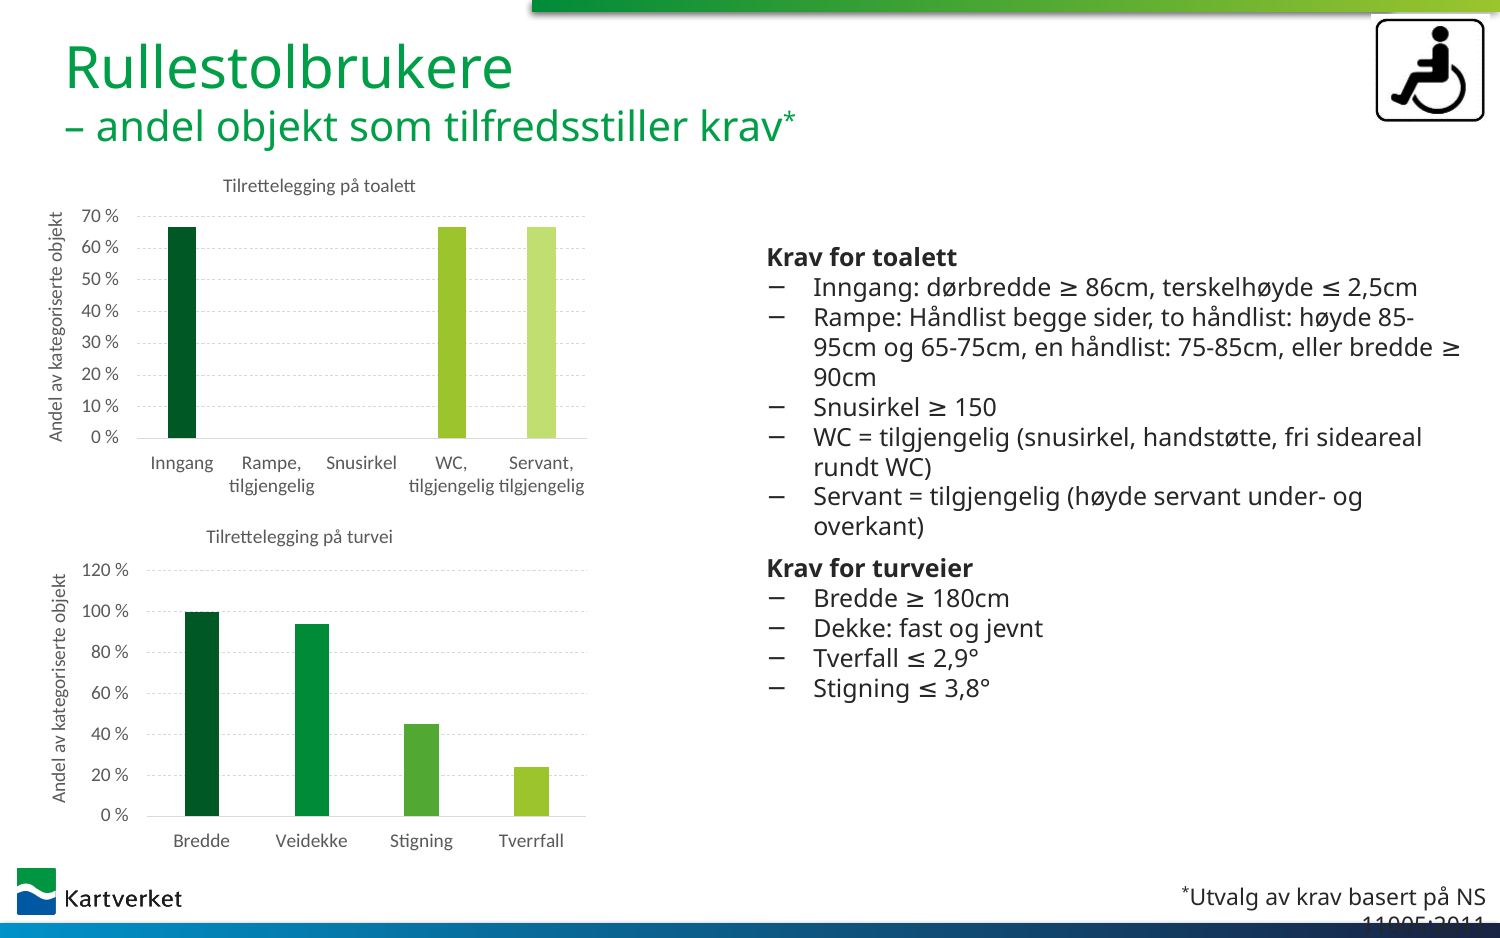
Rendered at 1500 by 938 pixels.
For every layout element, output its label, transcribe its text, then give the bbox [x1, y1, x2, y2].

picture [41, 166, 598, 505]
picture [41, 520, 598, 859]
text_box Krav for turveier Bredde ≥ 180cm Dekke: fast og jevnt Tverfall ≤ 2,9° Stigning ≤ 3,8° [751, 545, 1483, 710]
text_box *Utvalg av krav basert på NS 11005:2011 [1068, 873, 1500, 938]
text_box Rullestolbrukere – andel objekt som tilfredsstiller krav* [49, 14, 1431, 158]
text_box Krav for toalett Inngang: dørbredde ≥ 86cm, terskelhøyde ≤ 2,5cm Rampe: Håndlist begge sider, to håndlist: høyde 85-95cm og 65-75cm, en håndlist: 75-85cm, eller bredde ≥ 90cm Snusirkel ≥ 150 WC = tilgjengelig (snusirkel, handstøtte, fri sideareal rundt WC) Servant = tilgjengelig (høyde servant under- og overkant) [751, 234, 1483, 545]
picture [1371, 13, 1491, 127]
